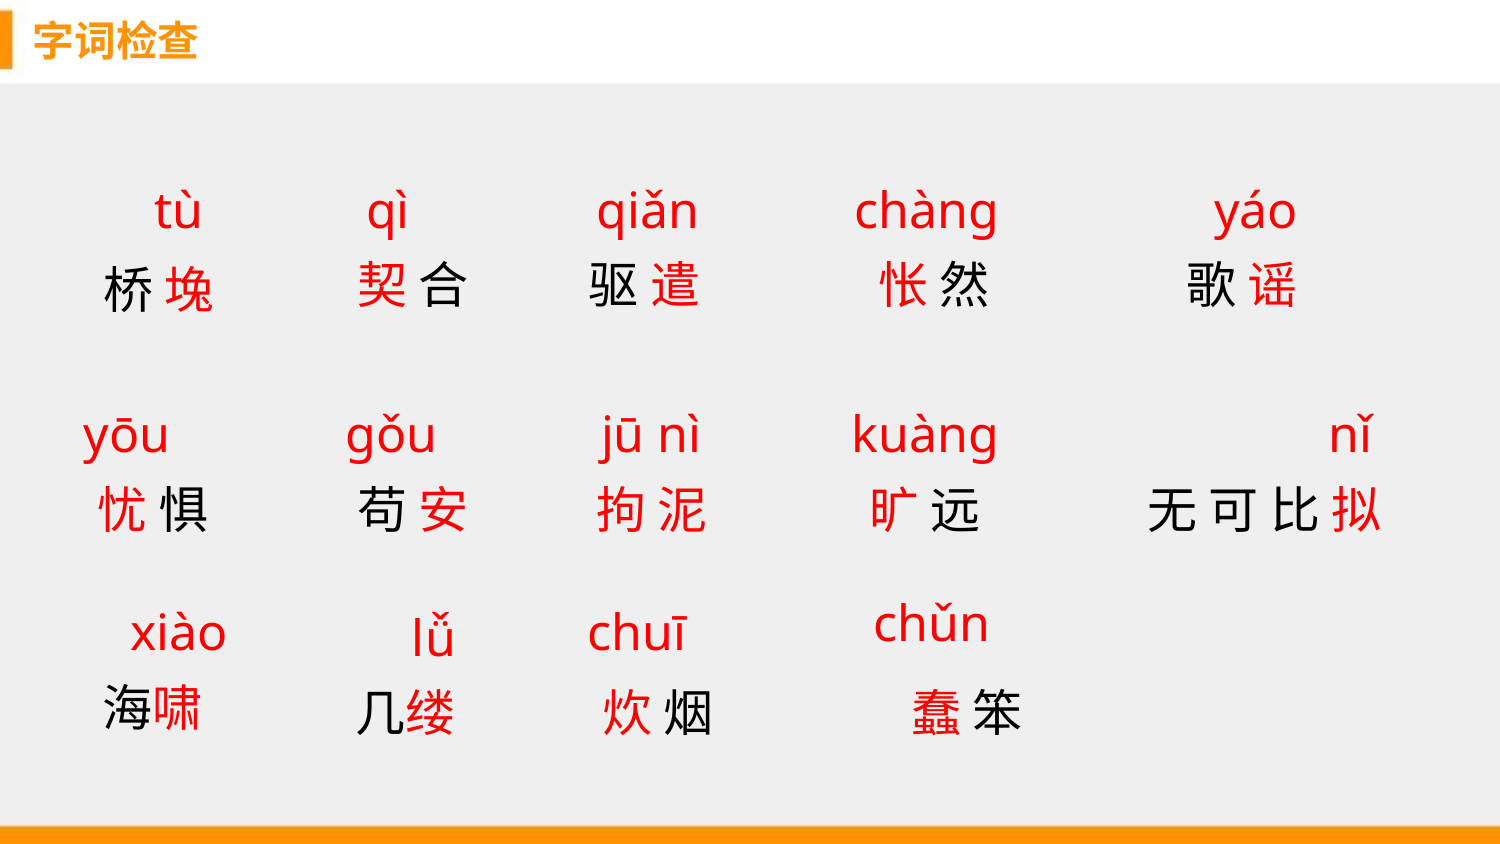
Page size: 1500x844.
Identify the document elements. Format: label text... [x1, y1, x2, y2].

text_box 旷 远 [854, 471, 996, 546]
text_box 炊 烟 [587, 674, 729, 750]
text_box chǔn [859, 583, 1006, 659]
text_box 蠢 笨 [896, 674, 1038, 750]
text_box chàng [839, 170, 1014, 246]
text_box 苟 安 [342, 471, 484, 546]
text_box kuàng [836, 395, 1015, 471]
text_box nǐ [1314, 395, 1388, 471]
text_box chuī [572, 593, 702, 669]
text_box 歌 谣 [1171, 246, 1313, 322]
text_box 字词检查 [17, 0, 798, 80]
text_box 几缕 [340, 674, 471, 750]
text_box qì [351, 170, 425, 246]
text_box tù [139, 170, 219, 246]
picture [0, 0, 1500, 844]
text_box jū nì [586, 395, 718, 471]
text_box 怅 然 [863, 246, 1005, 322]
text_box 驱 遣 [573, 246, 715, 322]
text_box 桥 堍 [49, 217, 249, 333]
text_box yōu [69, 395, 186, 471]
text_box 忧 惧 [82, 471, 224, 546]
text_box 海啸 [87, 668, 218, 744]
text_box lǚ [397, 598, 471, 674]
text_box yáo [1199, 170, 1313, 246]
text_box qiǎn [581, 170, 715, 246]
text_box xiào [115, 593, 244, 669]
text_box 无 可 比 拟 [1132, 471, 1397, 546]
text_box 拘 泥 [581, 471, 723, 546]
text_box gǒu [331, 395, 453, 471]
text_box 契 合 [342, 246, 484, 322]
